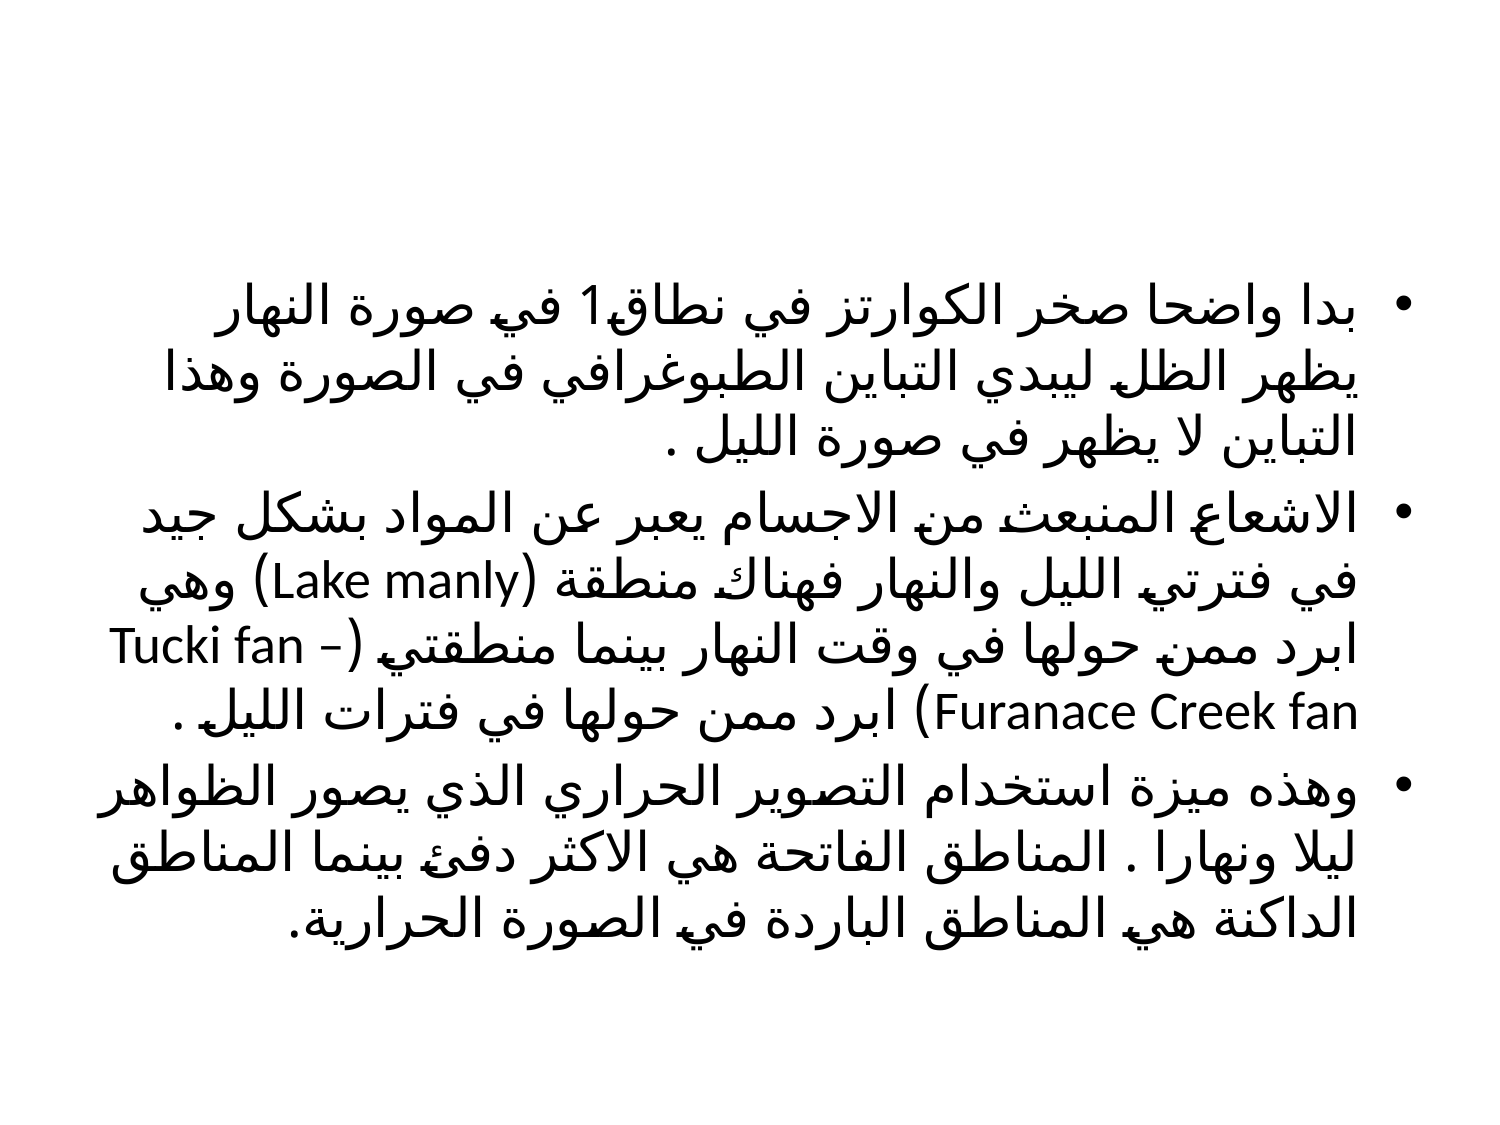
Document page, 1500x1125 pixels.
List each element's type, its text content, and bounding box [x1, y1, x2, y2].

list بدا واضحا صخر الكوارتز في نطاق1 في صورة النهار يظهر الظل ليبدي التباين الطبوغرافي في الصورة وهذا التباين لا يظهر في صورة الليل . الاشعاع المنبعث من الاجسام يعبر عن المواد بشكل جيد في فترتي الليل والنهار فهناك منطقة (Lake manly) وهي ابرد ممن حولها في وقت النهار بينما منطقتي (Tucki fan – Furanace Creek fan) ابرد ممن حولها في فترات الليل . وهذه ميزة استخدام التصوير الحراري الذي يصور الظواهر ليلا ونهارا . المناطق الفاتحة هي الاكثر دفئ بينما المناطق الداكنة هي المناطق الباردة في الصورة الحرارية. [75, 262, 1425, 1005]
